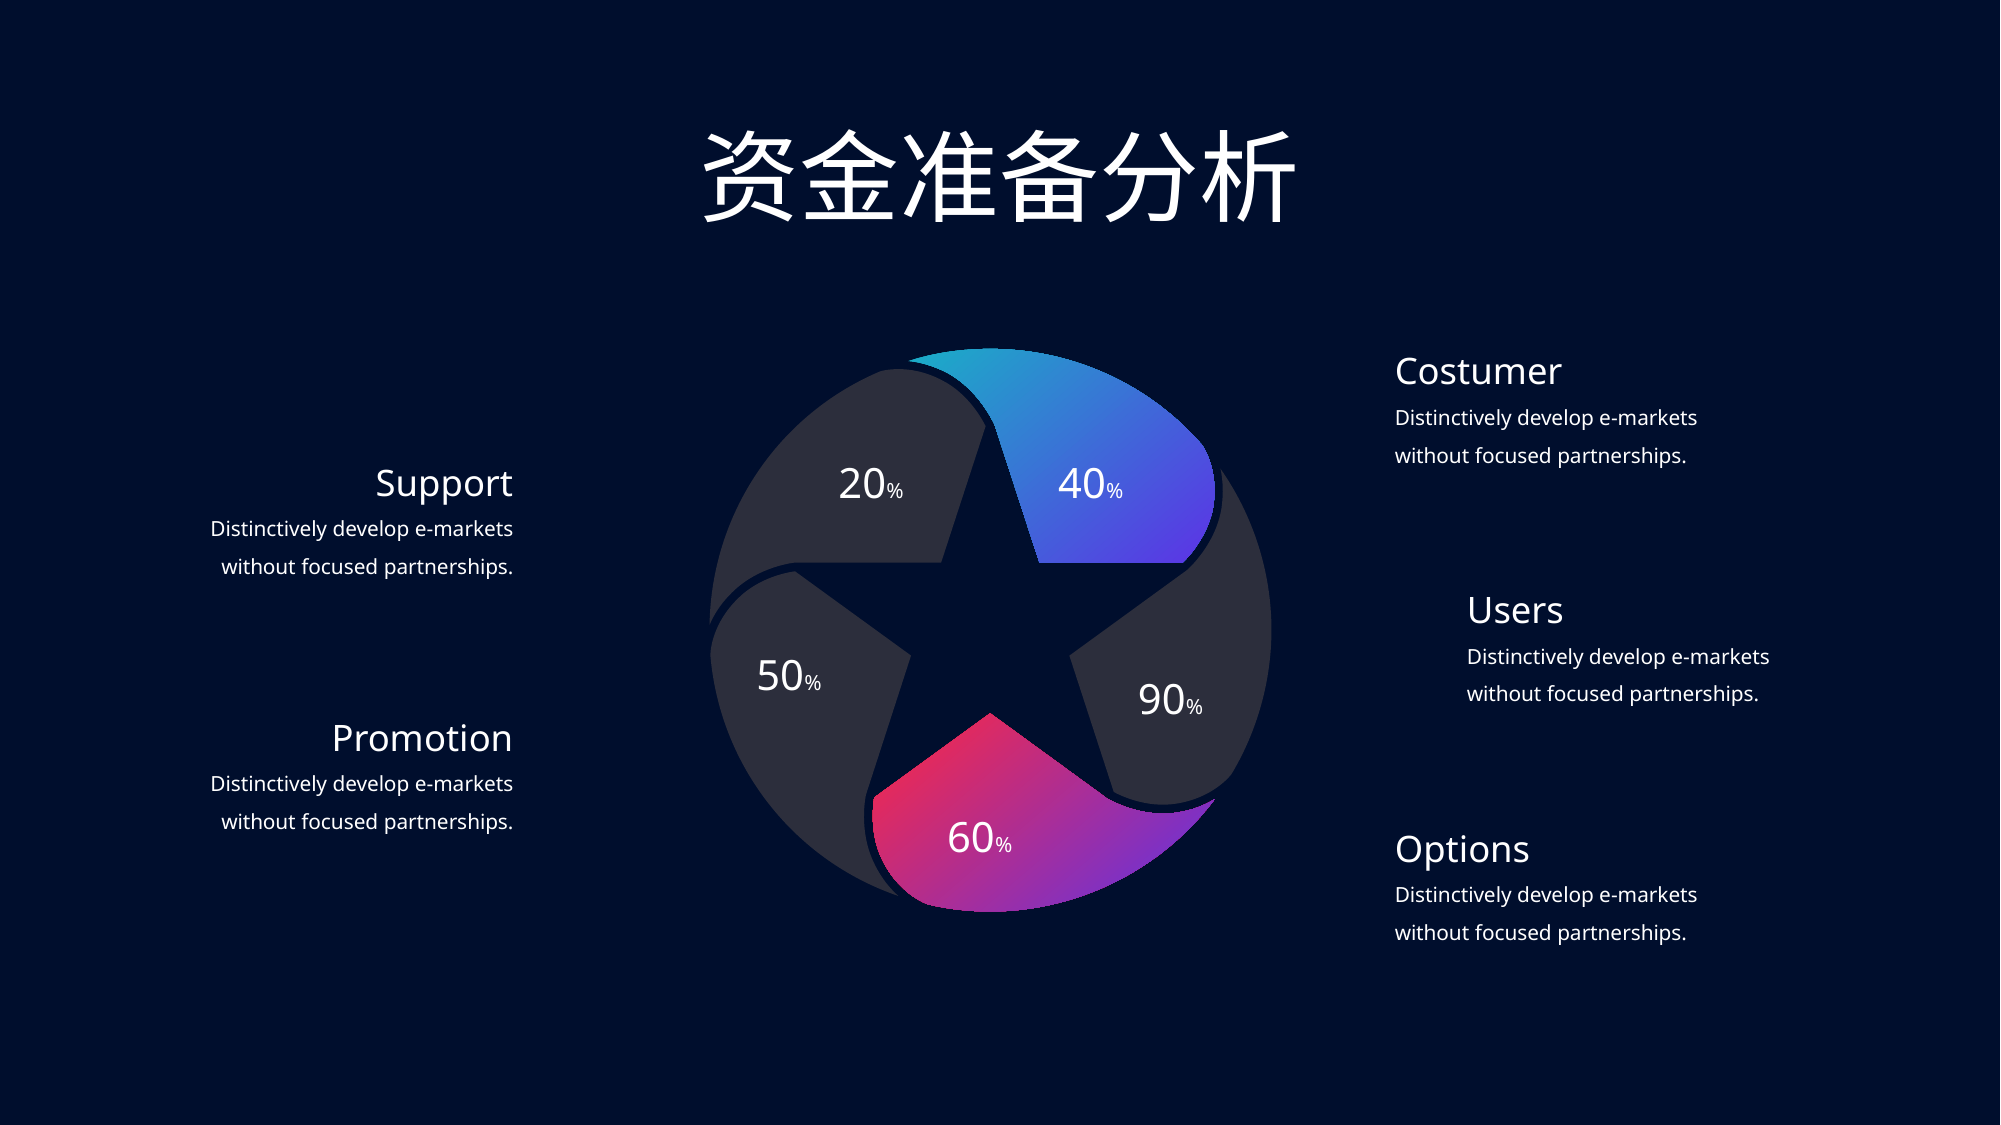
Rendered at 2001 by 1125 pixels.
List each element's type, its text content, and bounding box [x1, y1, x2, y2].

text_box 20% [838, 446, 904, 507]
text_box [872, 713, 1215, 912]
text_box 40% [1058, 446, 1124, 507]
text_box [1069, 468, 1272, 805]
text_box 90% [1137, 663, 1204, 724]
text_box Users Distinctively develop e-markets without focused partnerships. [1466, 565, 1771, 706]
text_box 50% [756, 638, 822, 699]
text_box [710, 571, 912, 896]
text_box Costumer Distinctively develop e-markets without focused partnerships. [1394, 326, 1698, 468]
text_box 60% [947, 800, 1013, 861]
text_box [908, 348, 1215, 563]
text_box Support Distinctively develop e-markets without focused partnerships. [210, 437, 514, 579]
text_box [709, 369, 986, 625]
text_box Promotion Distinctively develop e-markets without focused partnerships. [210, 692, 514, 834]
text_box Options Distinctively develop e-markets without focused partnerships. [1394, 803, 1698, 945]
text_box 资金准备分析 [685, 107, 1315, 243]
